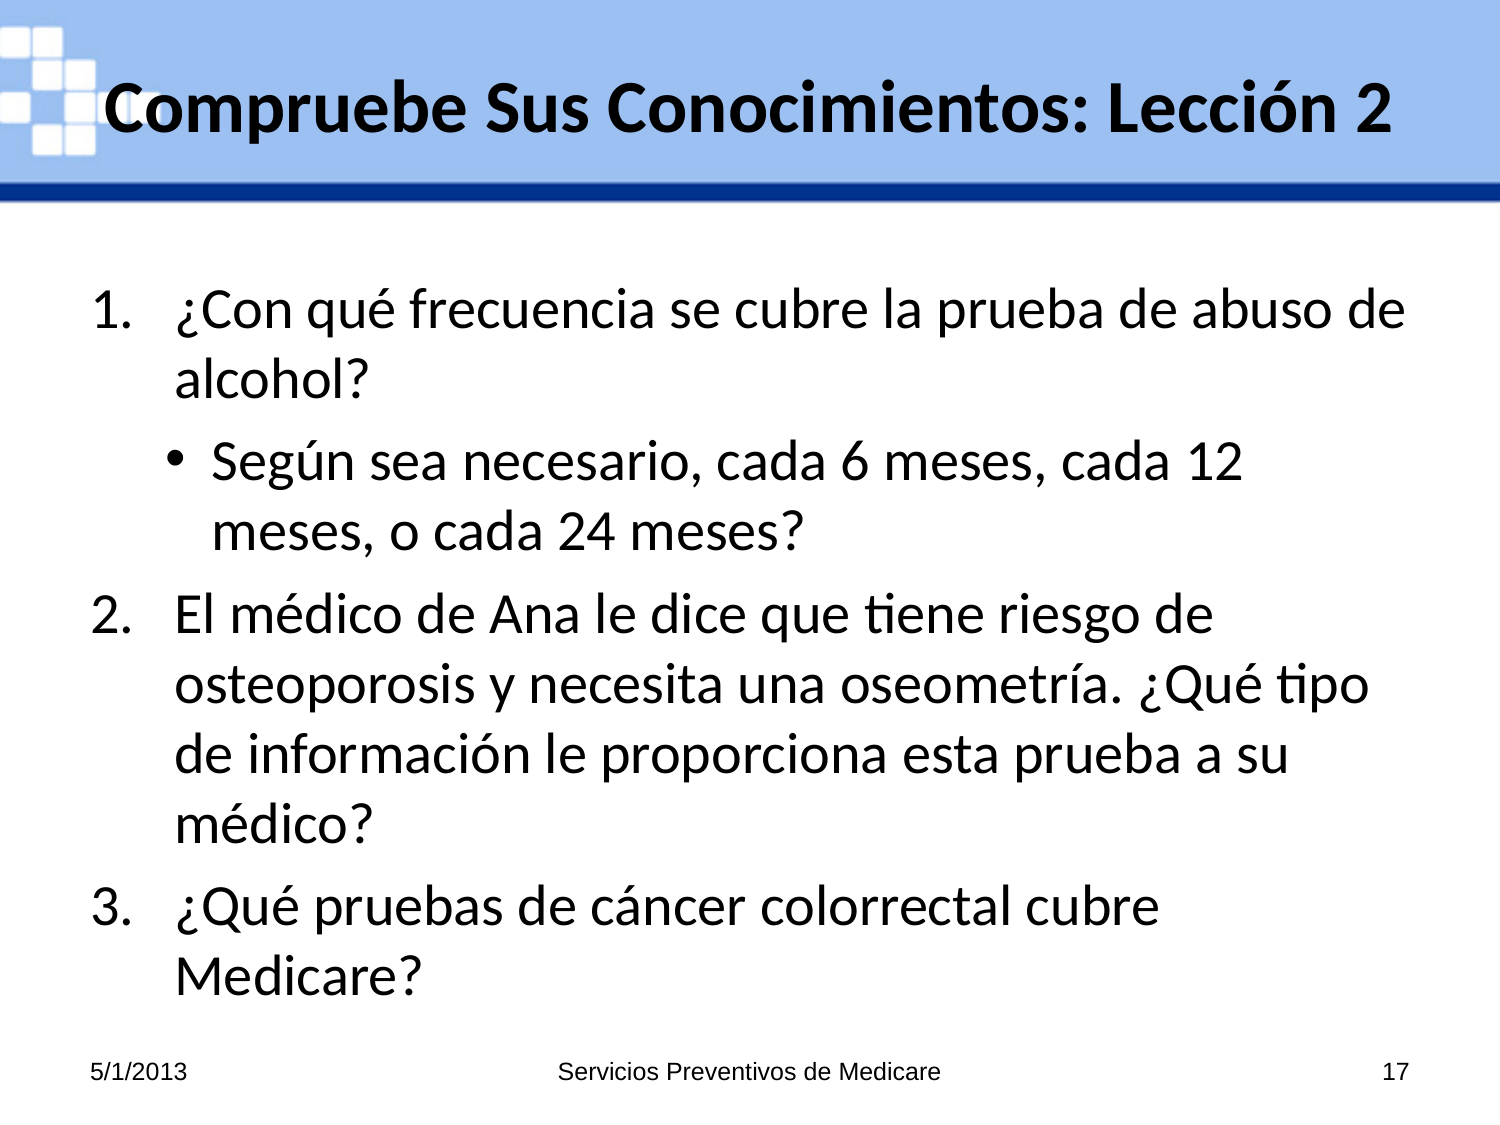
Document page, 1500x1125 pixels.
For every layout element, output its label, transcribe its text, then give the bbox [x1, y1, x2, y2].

footer Servicios Preventivos de Medicare [512, 1040, 988, 1100]
slide_number 17 [1074, 1040, 1425, 1100]
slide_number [75, 1040, 425, 1100]
picture [0, 0, 1500, 1125]
list ¿Con qué frecuencia se cubre la prueba de abuso de alcohol? Según sea necesario, cada 6 meses, cada 12 meses, o cada 24 meses? El médico de Ana le dice que tiene riesgo de osteoporosis y necesita una oseometría. ¿Qué tipo de información le proporciona esta prueba a su médico? ¿Qué pruebas de cáncer colorrectal cubre Medicare? [75, 262, 1425, 1005]
title Compruebe Sus Conocimientos: Lección 2 [75, 12, 1425, 193]
